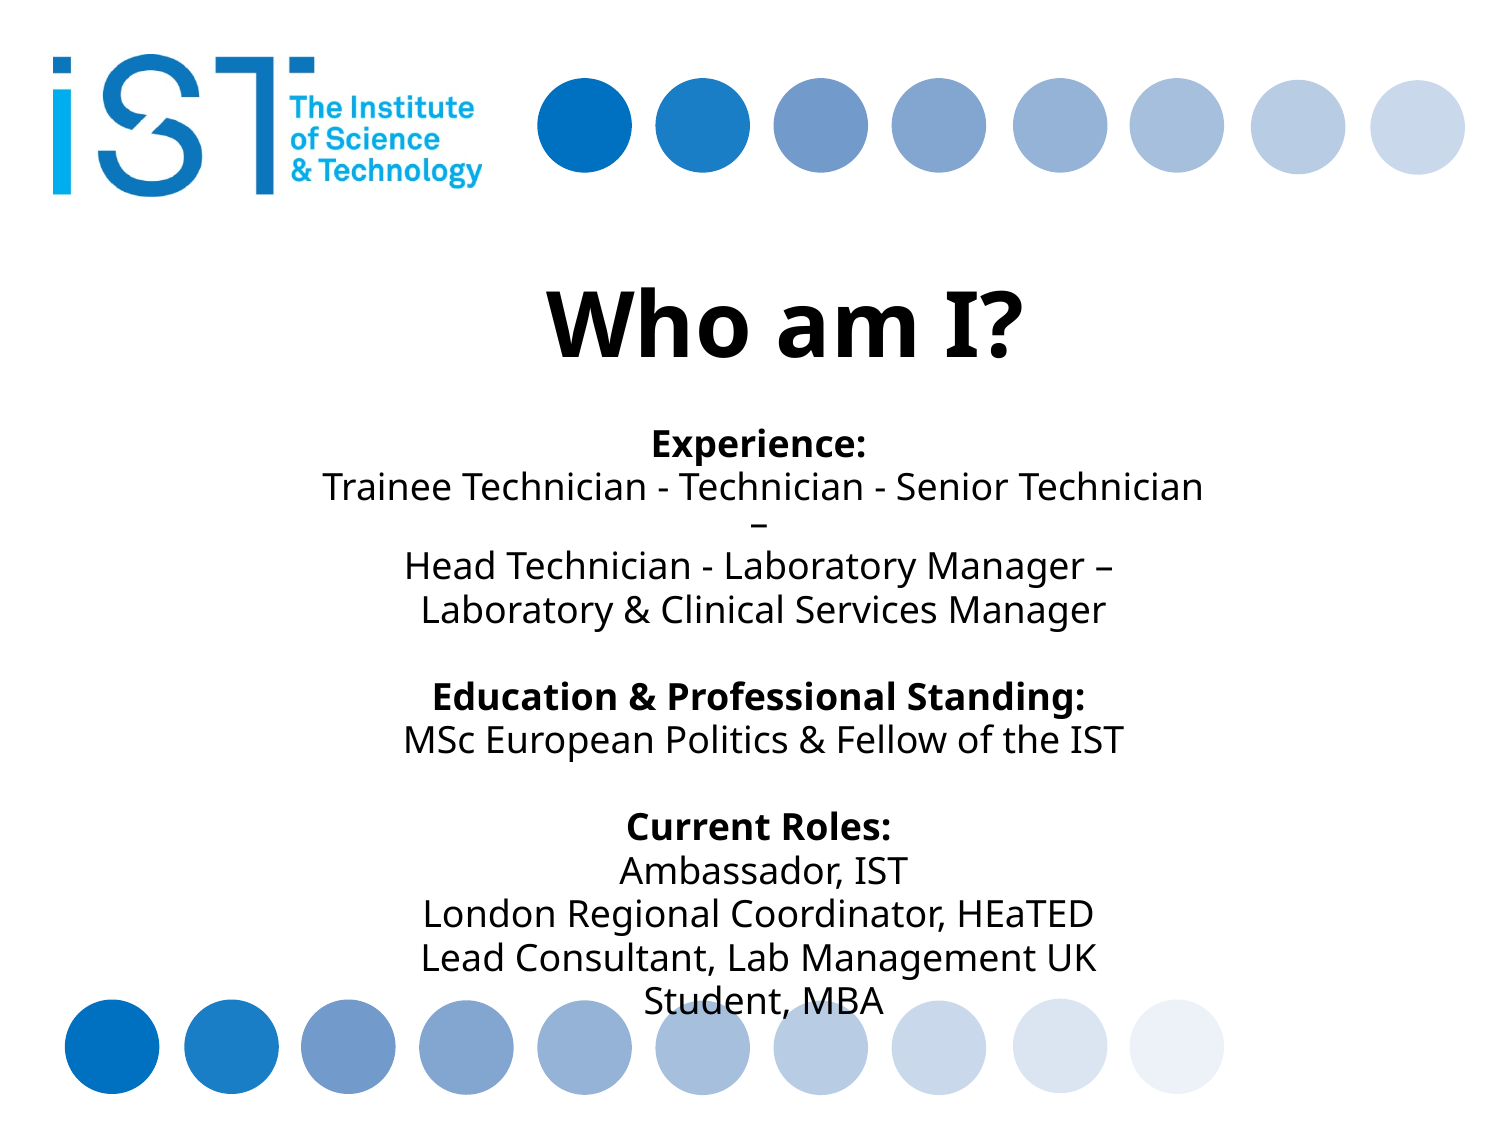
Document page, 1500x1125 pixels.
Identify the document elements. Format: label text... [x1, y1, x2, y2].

title Who am I? [206, 231, 1365, 409]
picture [53, 54, 482, 197]
list Experience: Trainee Technician - Technician - Senior Technician – Head Technician - Laboratory Manager – Laboratory & Clinical Services Manager Education & Professional Standing: MSc European Politics & Fellow of the IST Current Roles: Ambassador, IST London Regional Coordinator, HEaTED Lead Consultant, Lab Management UK Student, MBA [218, 420, 1235, 1035]
